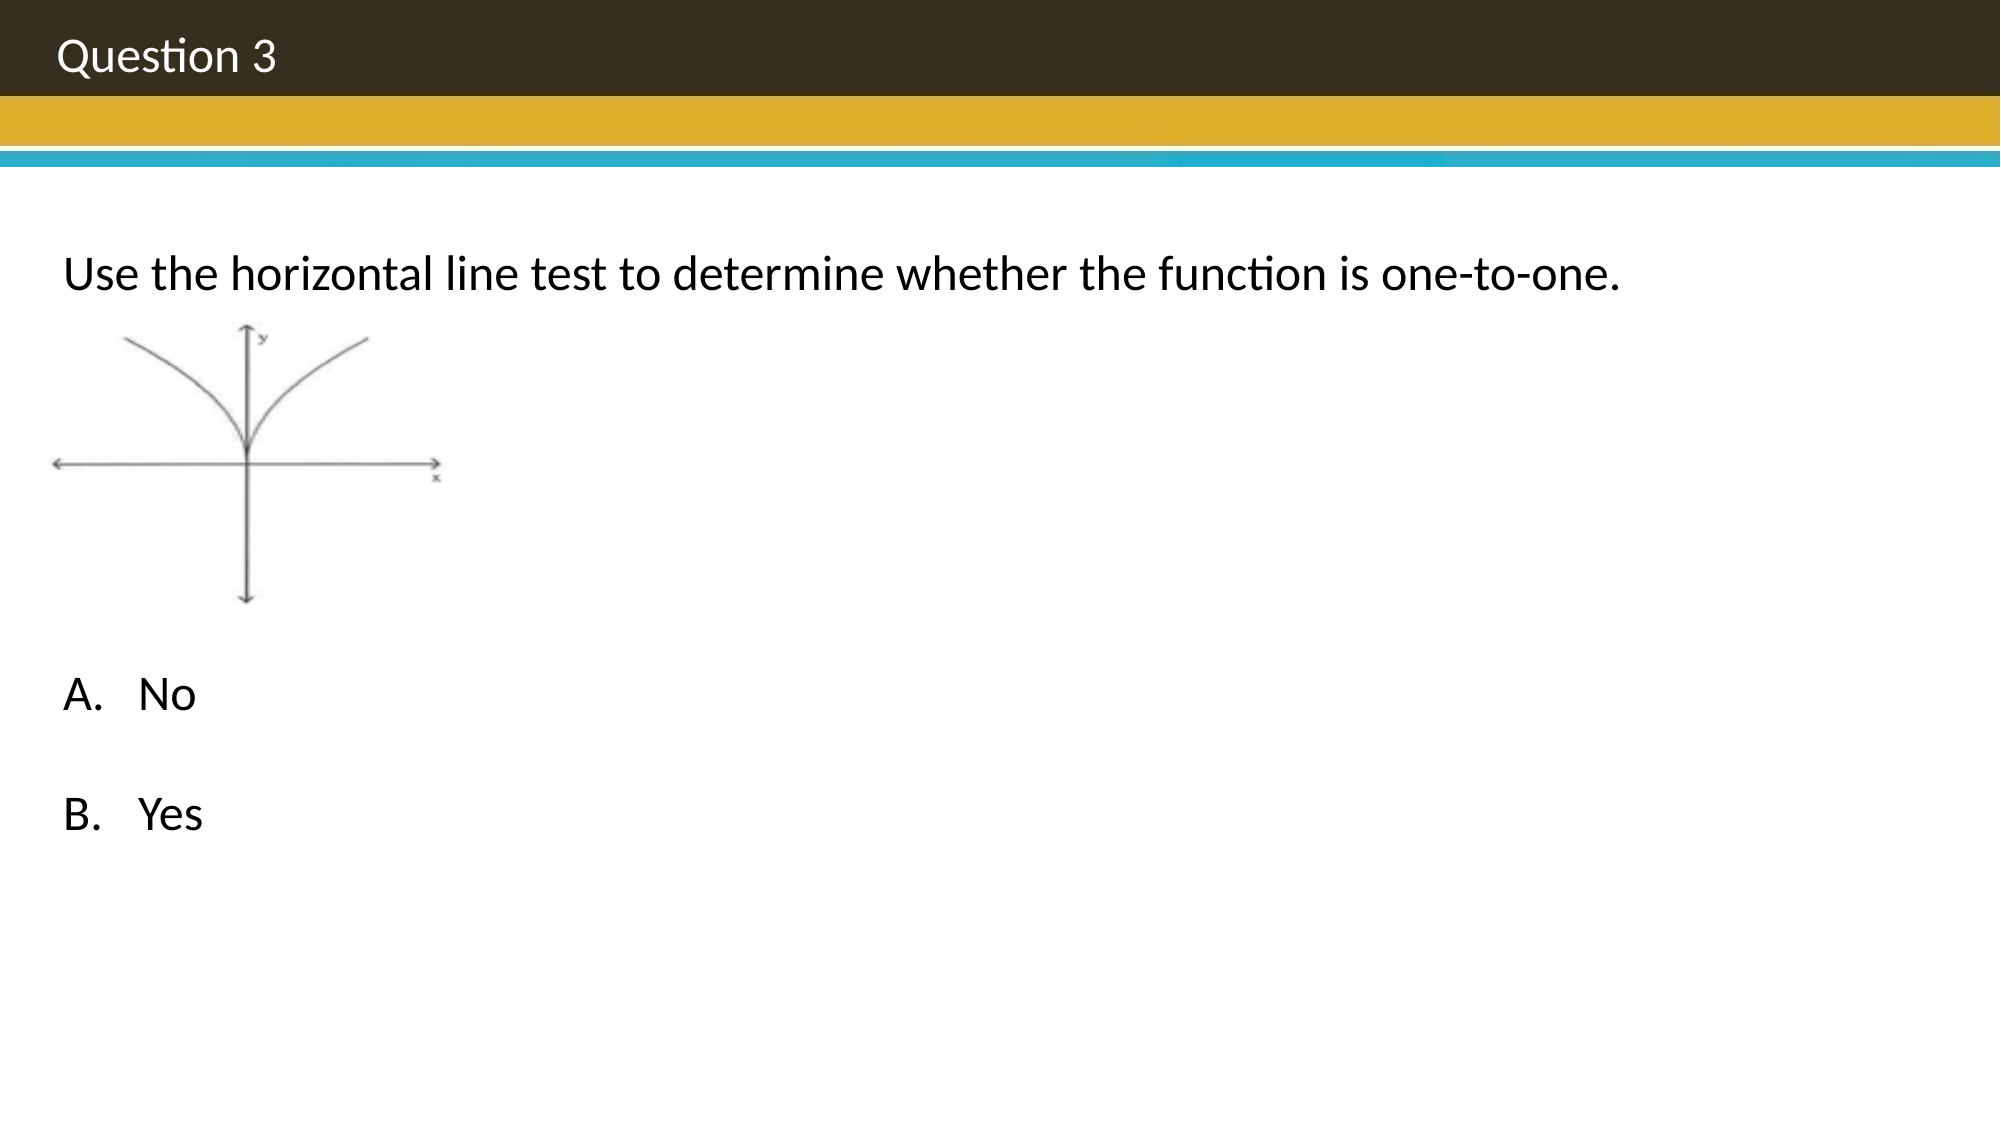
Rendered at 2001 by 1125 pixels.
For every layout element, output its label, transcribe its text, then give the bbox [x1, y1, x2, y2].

picture [48, 312, 449, 610]
text_box Question 3 [41, 14, 293, 90]
picture [0, 0, 2000, 167]
text_box Use the horizontal line test to determine whether the function is one-to-one. No Yes [48, 233, 1943, 849]
